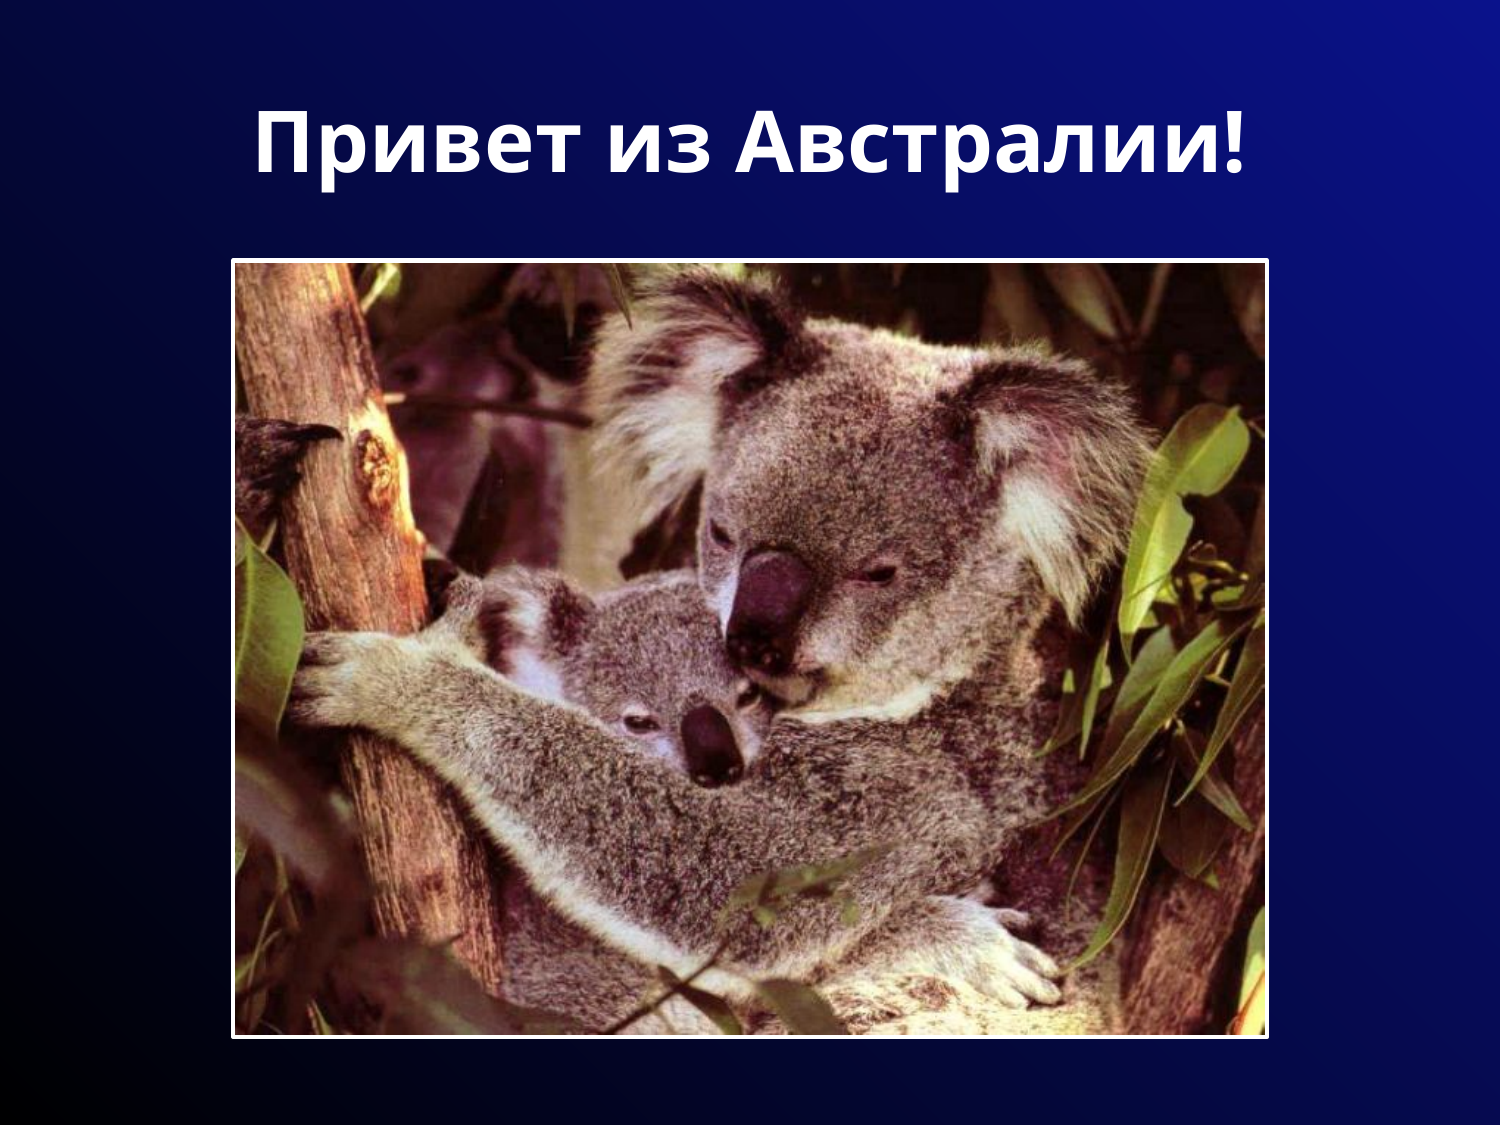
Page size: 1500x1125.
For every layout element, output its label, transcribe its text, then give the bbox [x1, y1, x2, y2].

title Привет из Австралии! [75, 45, 1425, 233]
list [234, 262, 1266, 1036]
